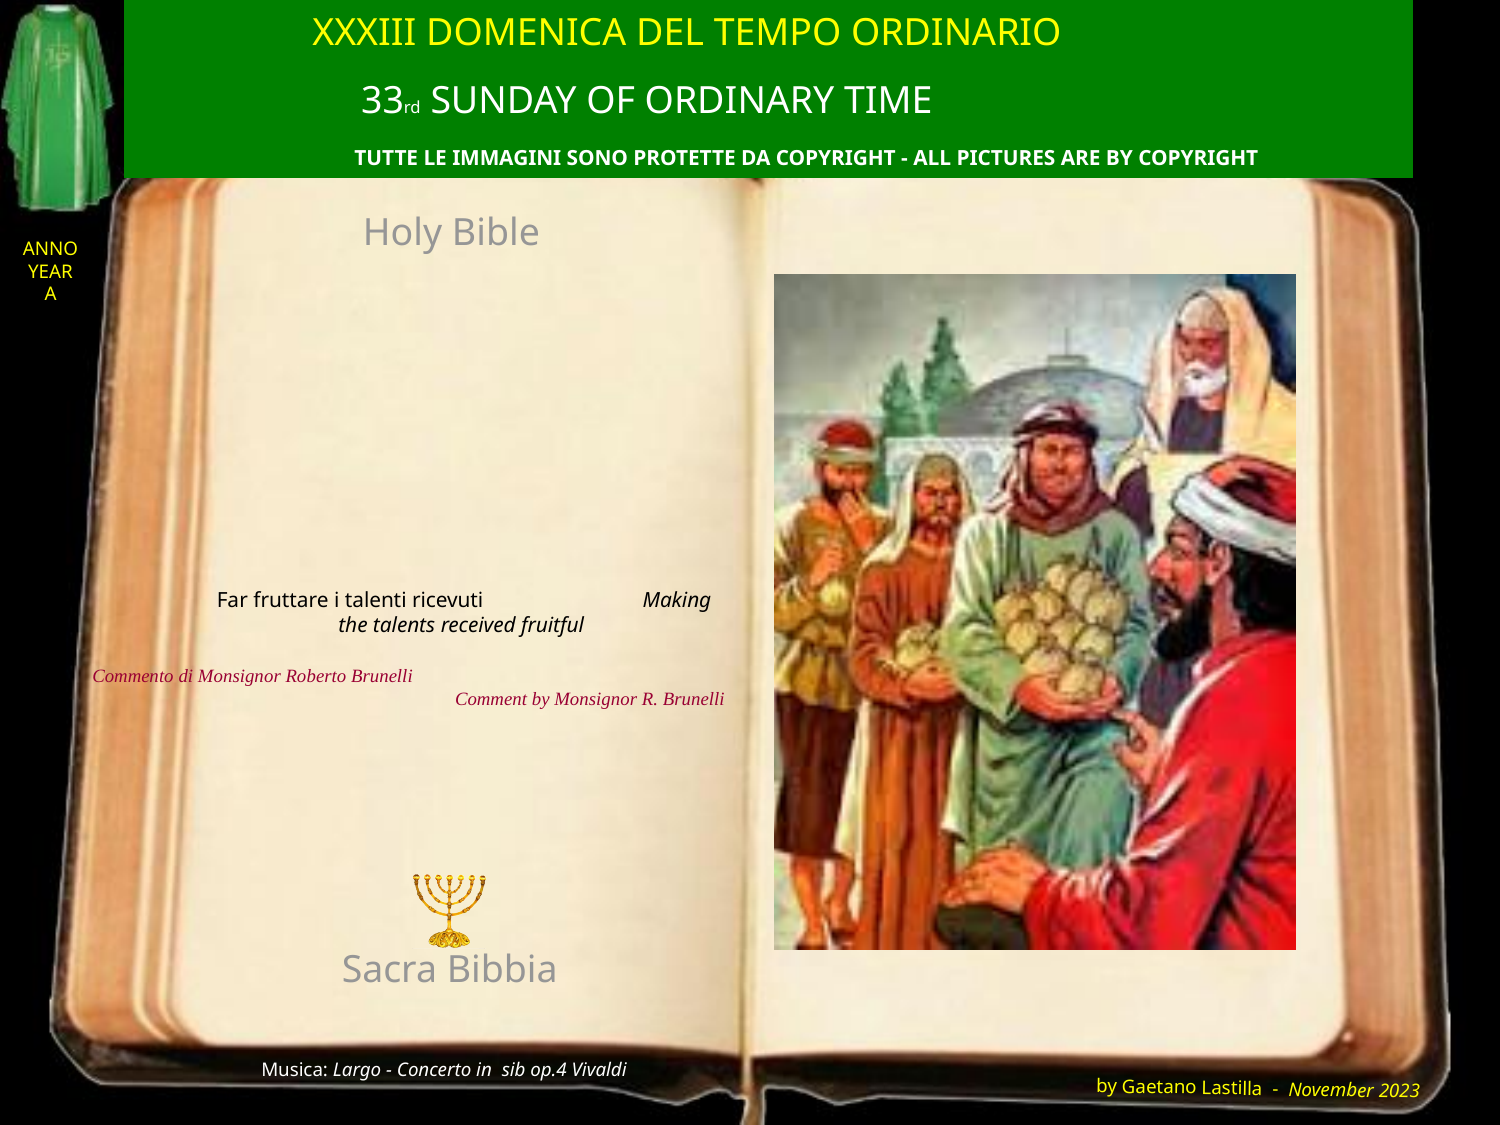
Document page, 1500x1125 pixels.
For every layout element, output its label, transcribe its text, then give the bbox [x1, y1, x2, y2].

picture [0, 0, 1500, 1125]
text_box Sacra Bibbia [187, 937, 713, 998]
text_box Commento di Monsignor Roberto Brunelli Comment by Monsignor R. Brunelli [75, 656, 774, 717]
text_box Musica: Largo - Concerto in sib op.4 Vivaldi [87, 1050, 800, 1088]
text_box Holy Bible [348, 199, 556, 261]
text_box Far fruttare i talenti ricevuti Making the talents received fruitful [189, 578, 739, 656]
text_box ANNO YEAR A [7, 229, 93, 312]
text_box by Gaetano Lastilla - November 2023 [962, 1063, 1500, 1112]
text_box XXXIII DOMENICA DEL TEMPO ORDINARIO 33rd SUNDAY OF ORDINARY TIME TUTTE LE IMMAGINI SONO PROTETTE DA COPYRIGHT - ALL PICTURES ARE BY COPYRIGHT [124, 0, 1413, 178]
